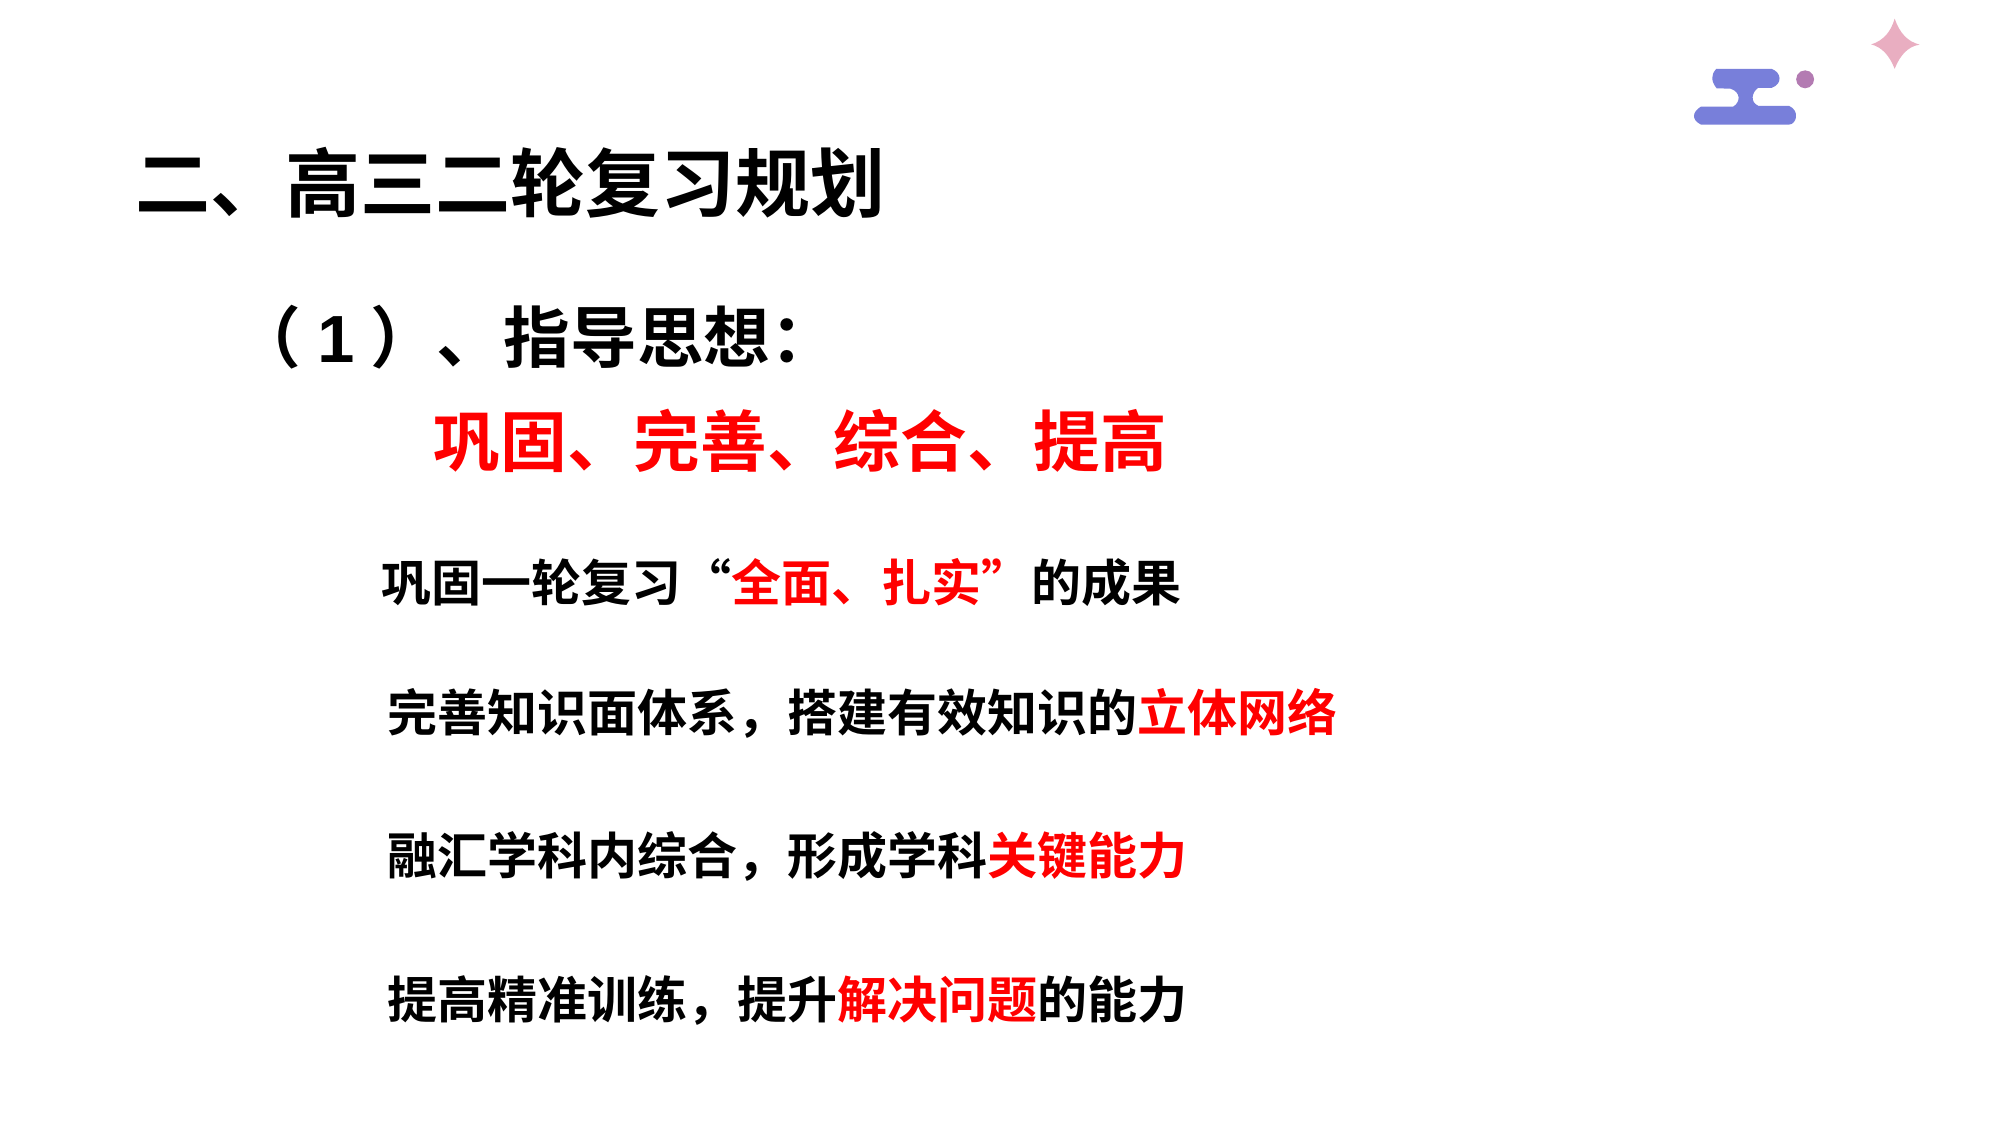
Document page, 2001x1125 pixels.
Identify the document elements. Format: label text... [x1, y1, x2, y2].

text_box 完善知识面体系，搭建有效知识的立体网络 [372, 673, 1353, 749]
text_box 二、高三二轮复习规划 [120, 129, 1562, 235]
text_box （1）、指导思想： 巩固、完善、综合、提高 [219, 264, 1237, 487]
text_box 巩固一轮复习“全面、扎实”的成果 [367, 543, 1403, 619]
text_box 提高精准训练，提升解决问题的能力 [372, 961, 1203, 1036]
text_box 融汇学科内综合，形成学科关键能力 [372, 817, 1450, 893]
